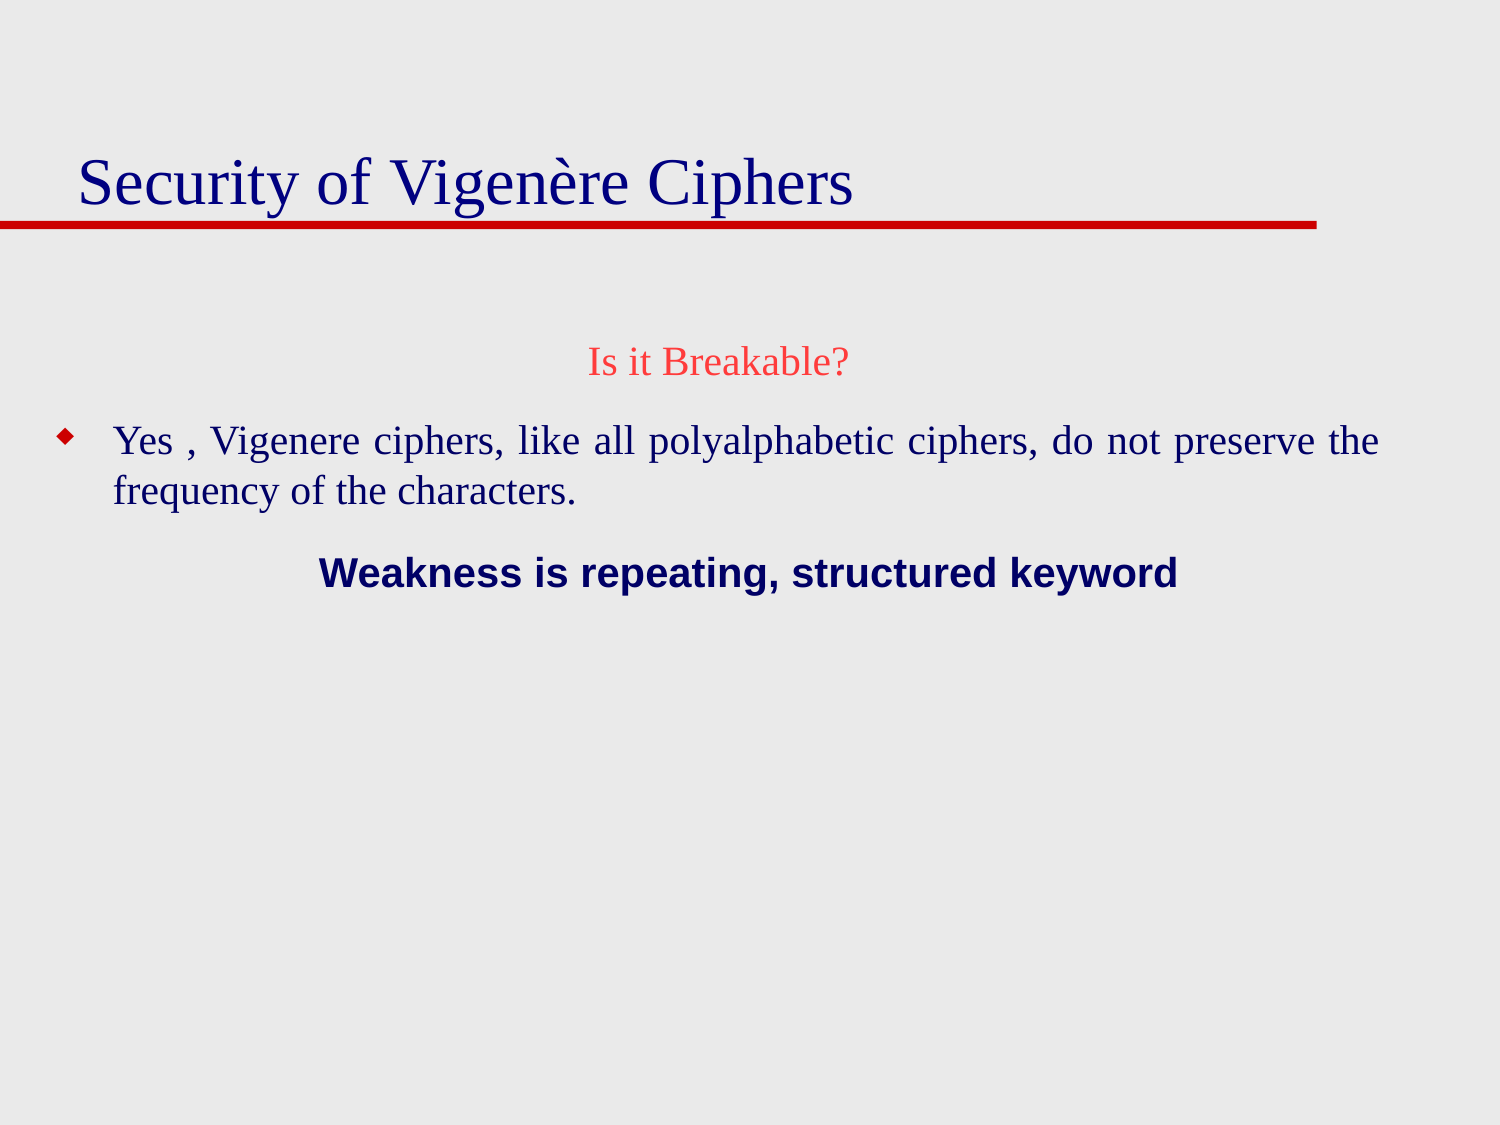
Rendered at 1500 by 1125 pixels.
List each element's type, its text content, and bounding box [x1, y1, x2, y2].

list Is it Breakable? Yes , Vigenere ciphers, like all polyalphabetic ciphers, do not preserve the frequency of the characters. [41, 326, 1397, 1083]
title Security of Vigenère Ciphers [62, 43, 1338, 226]
text_box Weakness is repeating, structured keyword [304, 538, 1195, 604]
